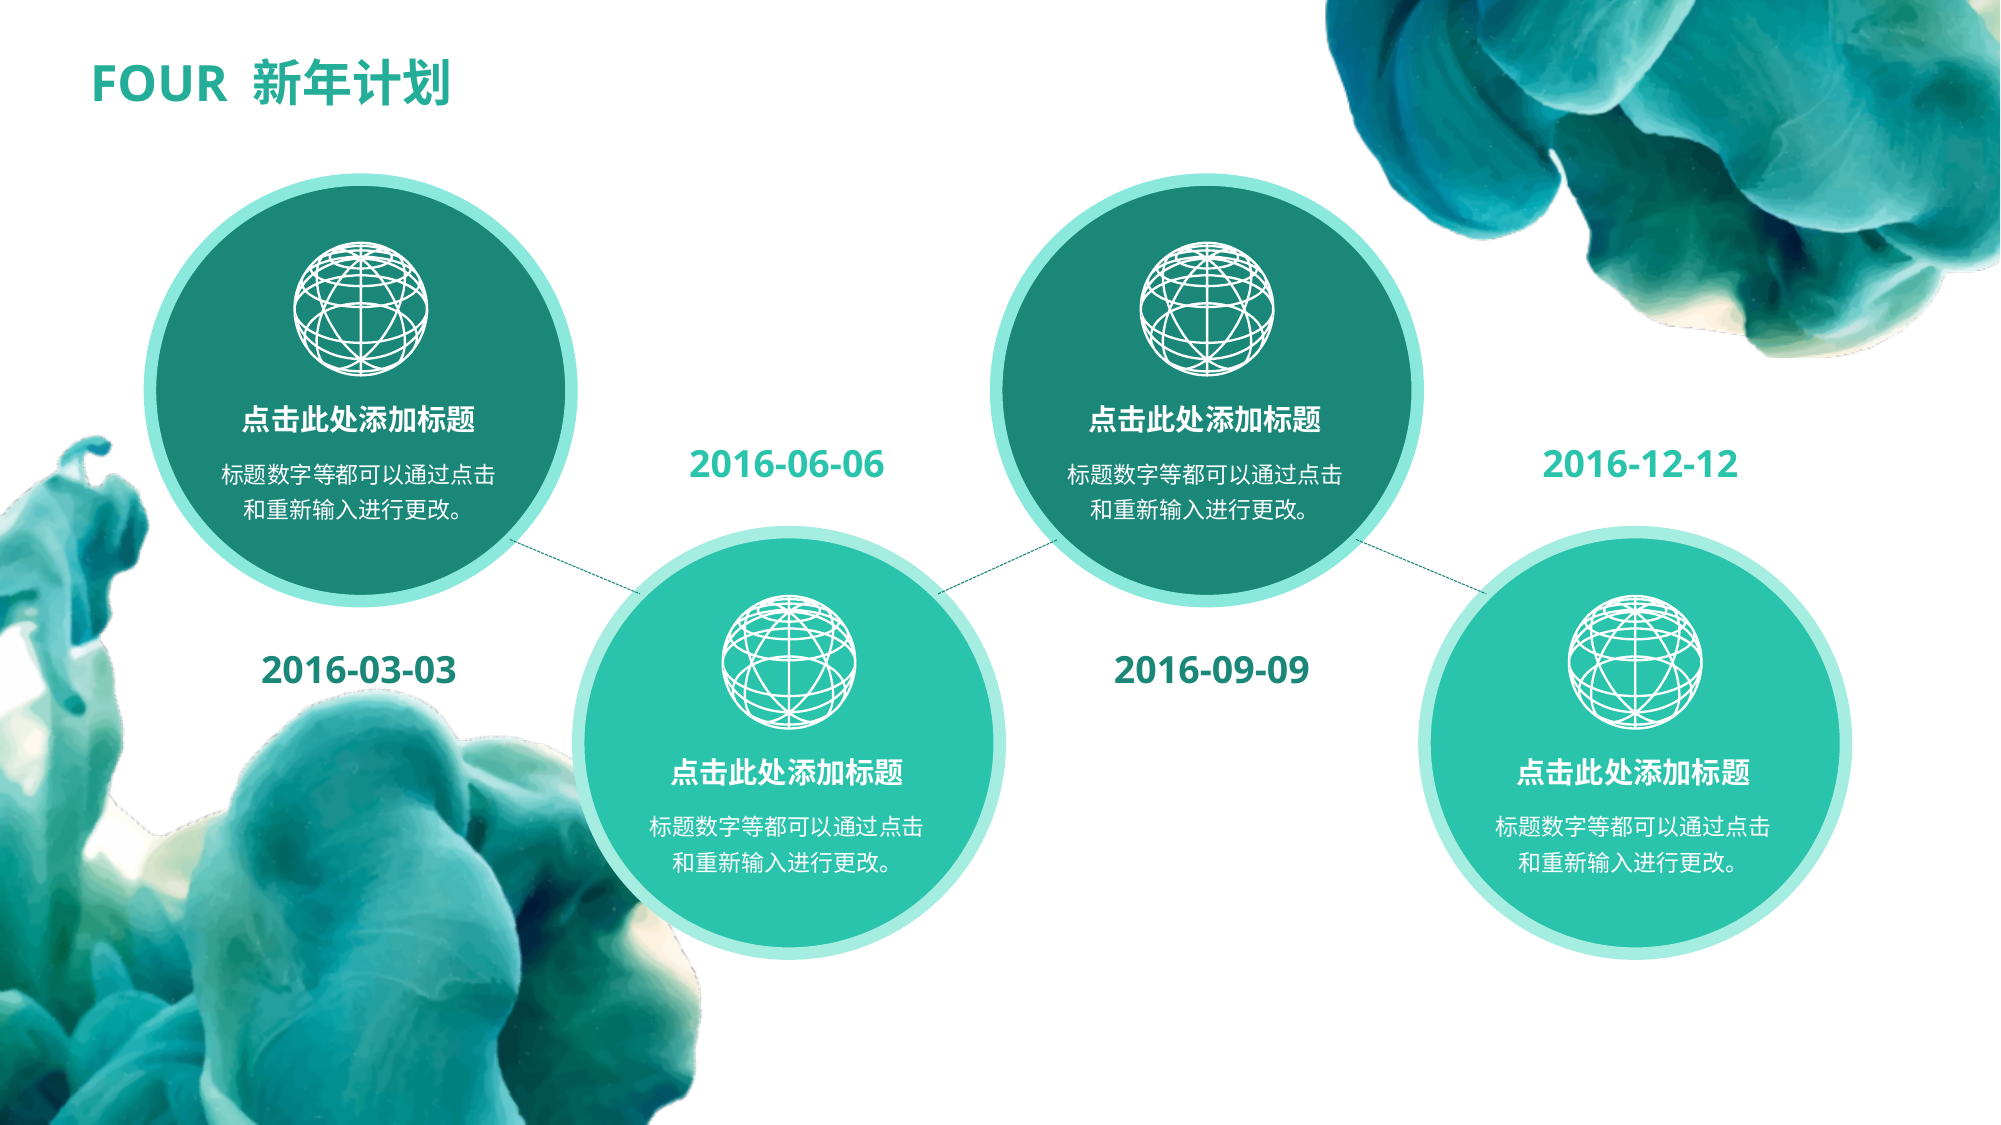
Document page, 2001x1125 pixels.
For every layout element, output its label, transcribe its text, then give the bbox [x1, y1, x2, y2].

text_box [149, 179, 572, 602]
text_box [1424, 532, 1846, 954]
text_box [996, 179, 1418, 602]
text_box 2016-03-03 [246, 638, 472, 699]
text_box 2016-09-09 [1099, 638, 1325, 699]
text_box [509, 539, 640, 594]
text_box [1355, 539, 1487, 594]
text_box 2016-12-12 [1527, 432, 1754, 493]
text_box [938, 539, 1059, 594]
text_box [578, 532, 1000, 954]
list FOUR 新年计划 [74, 41, 1001, 130]
text_box 2016-06-06 [674, 432, 901, 493]
